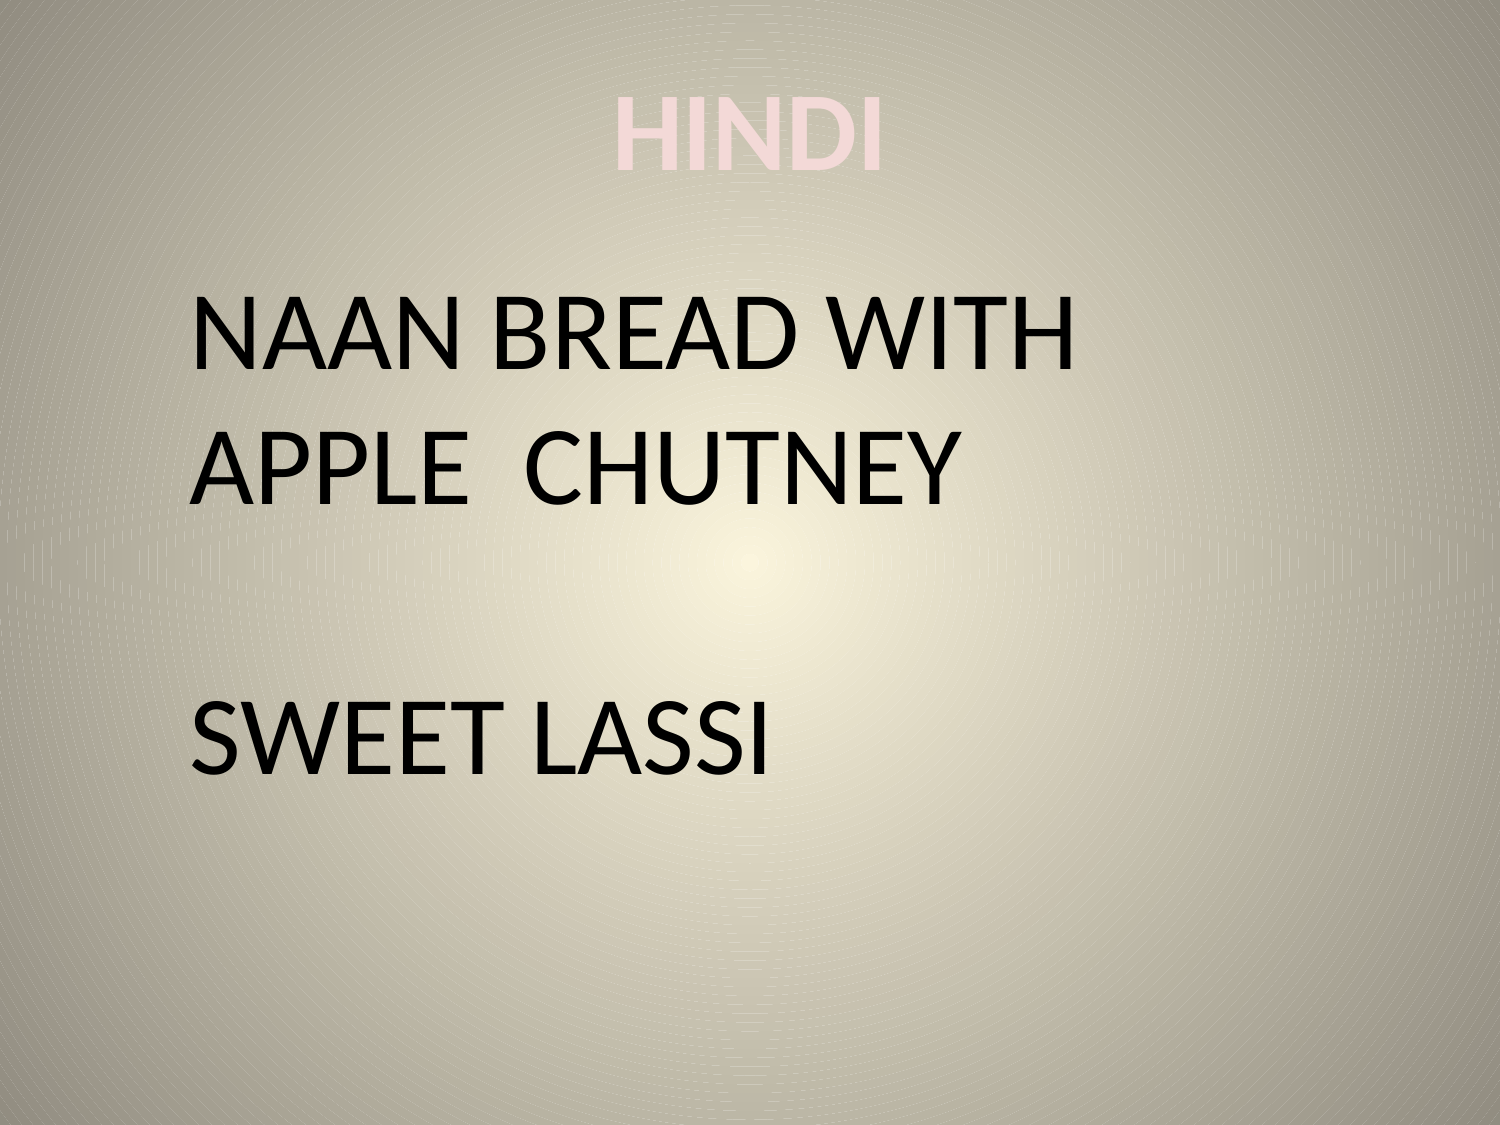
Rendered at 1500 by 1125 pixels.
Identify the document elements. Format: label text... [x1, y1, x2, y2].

text_box HINDI [595, 49, 905, 200]
text_box NAAN BREAD WITH APPLE CHUTNEY SWEET LASSI [174, 249, 1450, 805]
